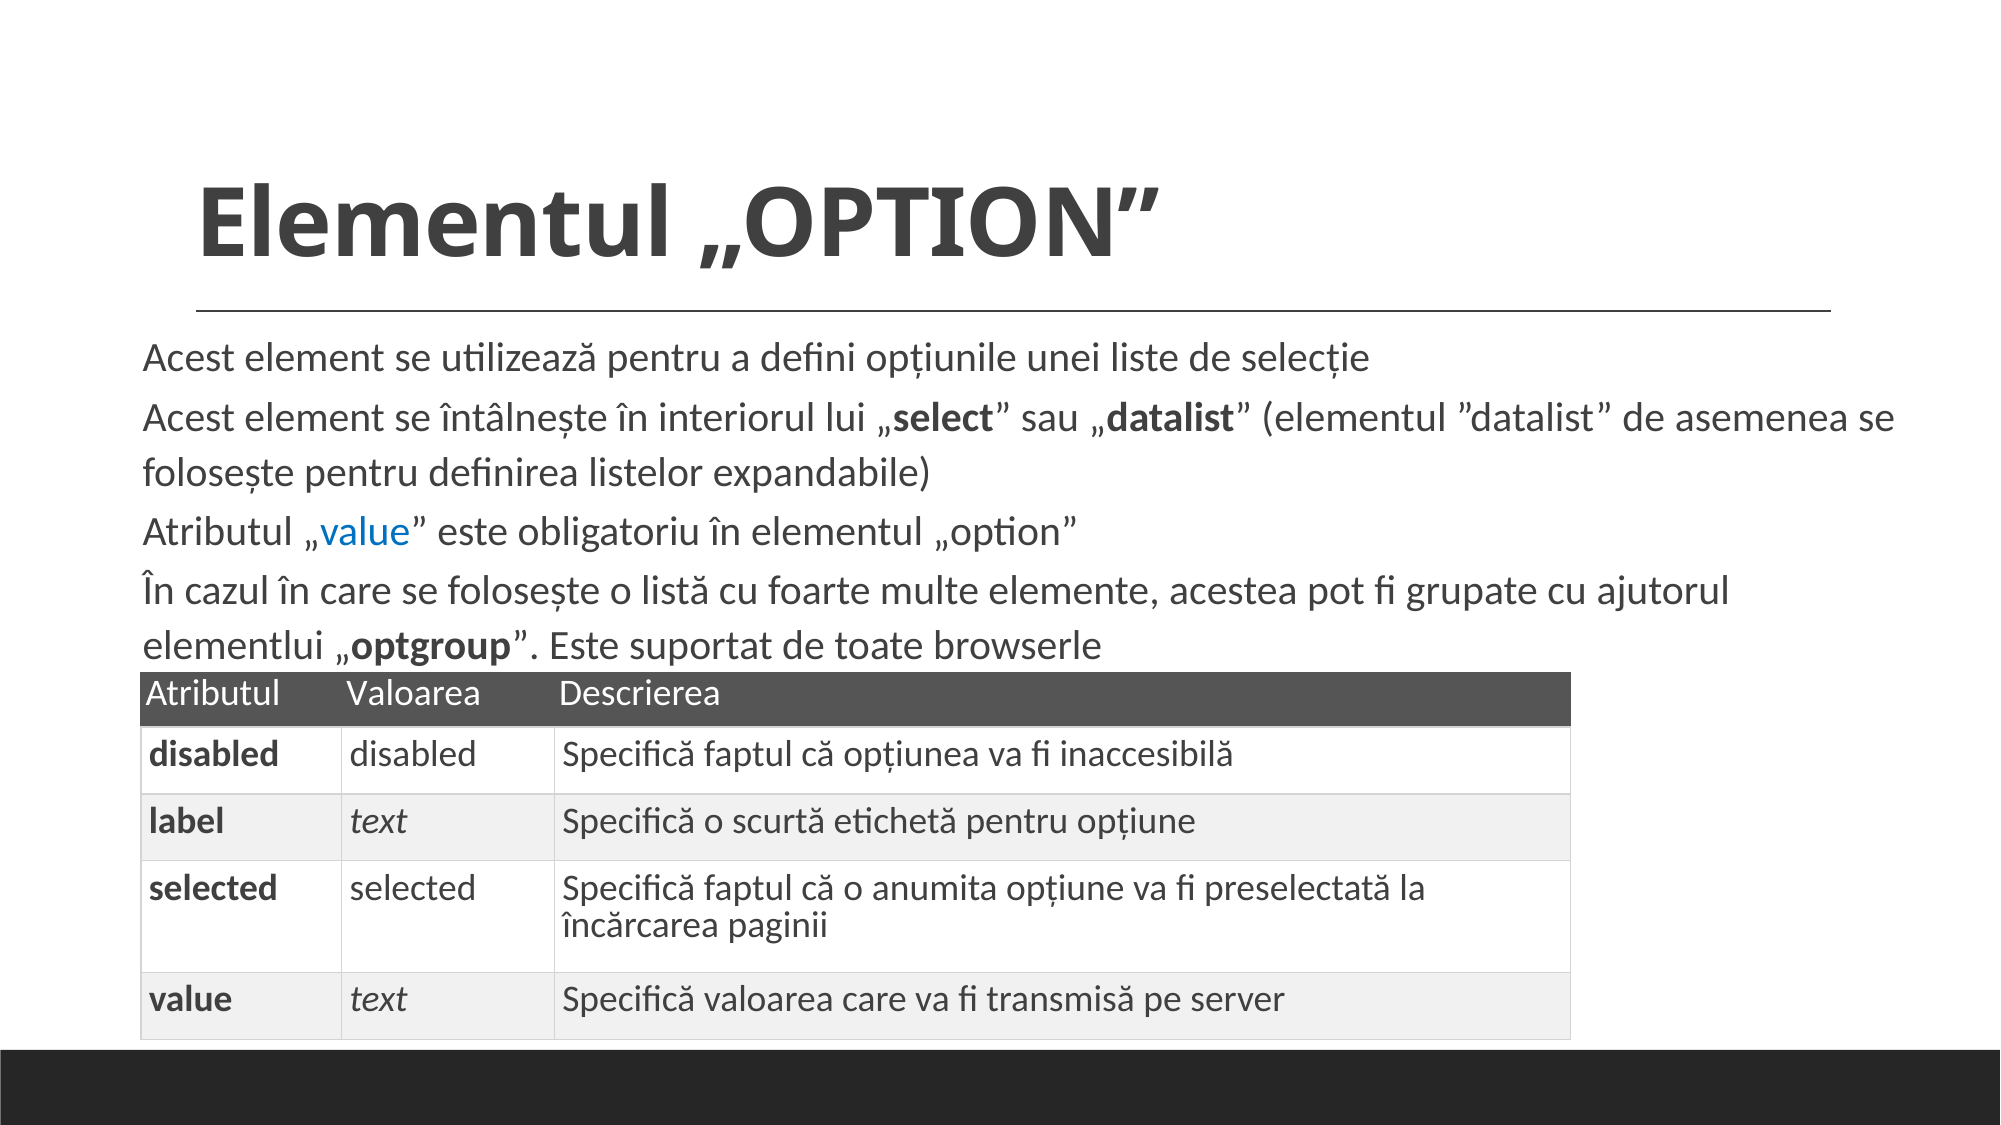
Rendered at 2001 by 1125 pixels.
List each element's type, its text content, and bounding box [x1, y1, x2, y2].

table_cell Specifică faptul că o anumita opţiune va fi preselectată la încărcarea paginii [555, 861, 1570, 972]
table_cell value [142, 973, 341, 1039]
table_cell selected [342, 861, 554, 972]
table_cell label [142, 795, 341, 860]
table_cell Specifică faptul că opţiunea va fi inaccesibilă [555, 728, 1570, 793]
title Elementul „OPTION” [180, 47, 1830, 285]
table_header Atributul [142, 673, 341, 726]
table_cell text [342, 795, 554, 860]
table_cell Specifică valoarea care va fi transmisă pe server [555, 973, 1570, 1039]
table_cell Specifică o scurtă etichetă pentru opţiune [555, 795, 1570, 860]
table_cell selected [142, 861, 341, 972]
table_header Valoarea [342, 673, 554, 726]
table_cell disabled [142, 728, 341, 793]
table_cell text [342, 973, 554, 1039]
table_header Descrierea [555, 673, 1570, 726]
table_cell disabled [342, 728, 554, 793]
list Acest element se utilizează pentru a defini opţiunile unei liste de selecţie Acest element se întâlneşte în interiorul lui „select” sau „datalist” (elementul ”datalist” de asemenea se folosește pentru definirea listelor expandabile) Atributul „value” este obligatoriu în elementul „option” În cazul în care se foloseşte o listă cu foarte multe elemente, acestea pot fi grupate cu ajutorul elementlui „optgroup”. Este suportat de toate browserle [127, 317, 1917, 685]
